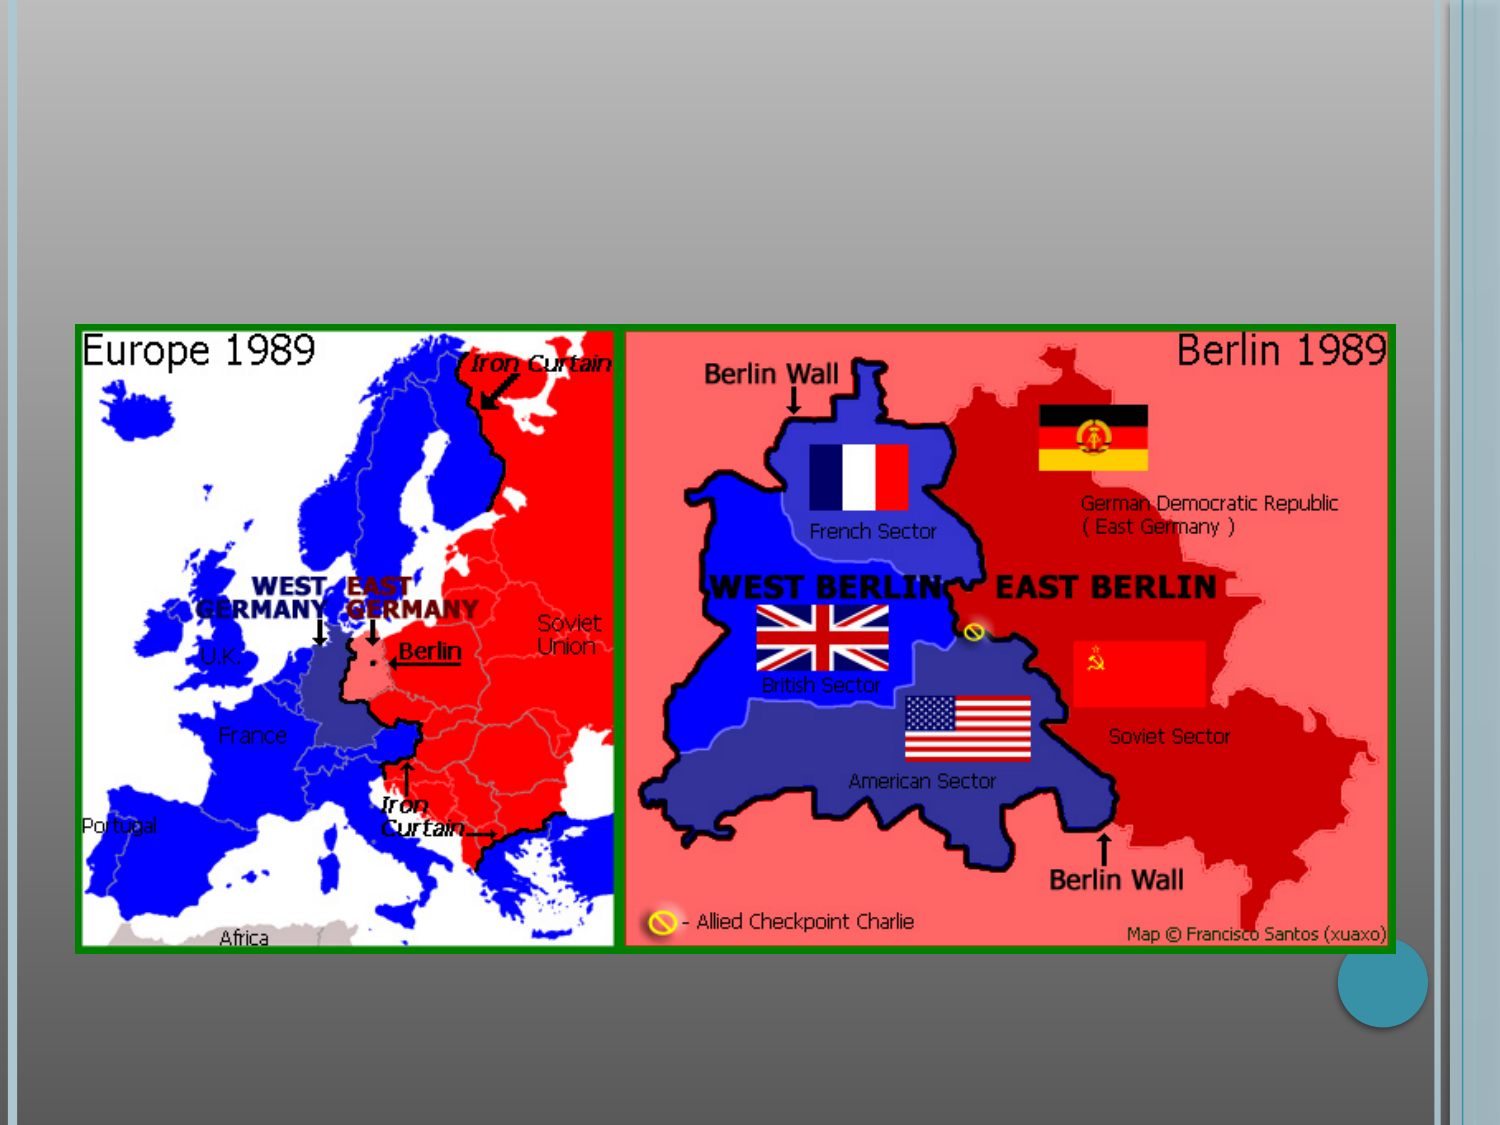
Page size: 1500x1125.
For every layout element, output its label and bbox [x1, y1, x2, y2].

list [74, 324, 1396, 955]
